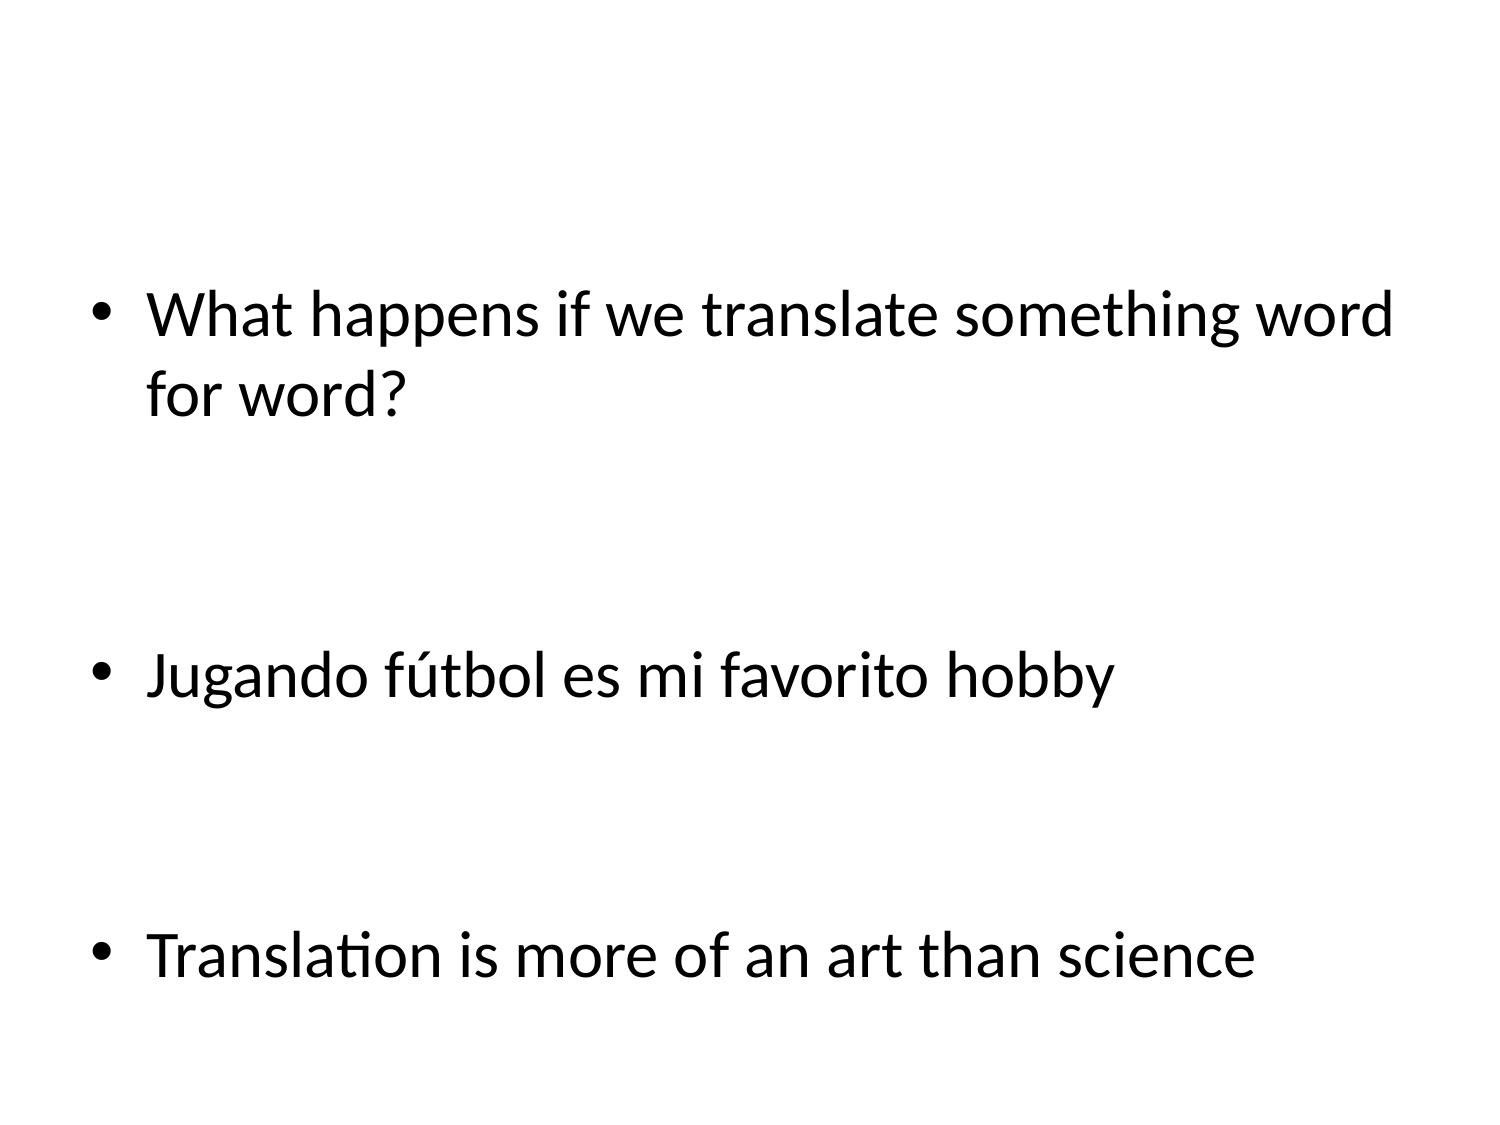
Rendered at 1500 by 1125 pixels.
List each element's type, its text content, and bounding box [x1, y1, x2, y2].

list What happens if we translate something word for word? Jugando fútbol es mi favorito hobby Translation is more of an art than science [75, 262, 1425, 1005]
